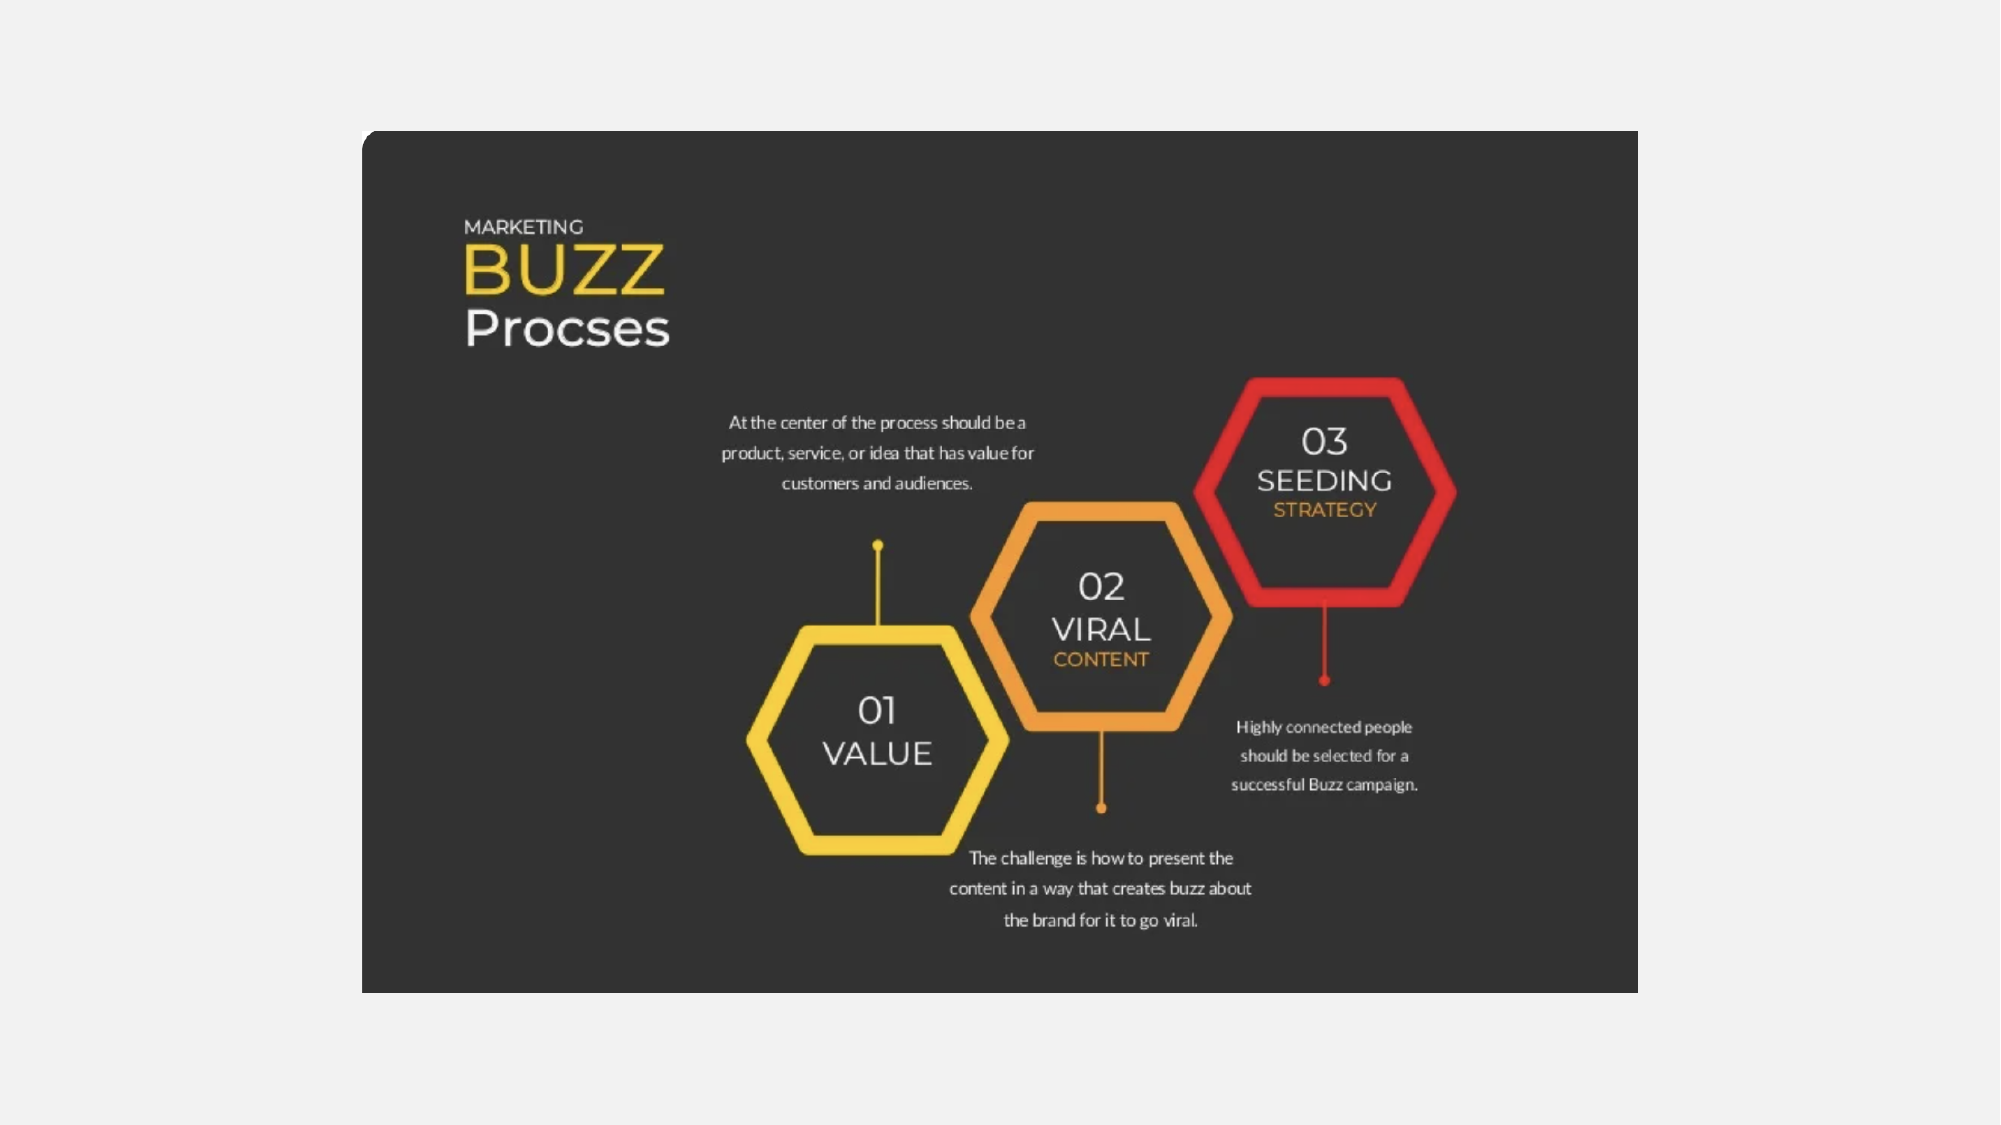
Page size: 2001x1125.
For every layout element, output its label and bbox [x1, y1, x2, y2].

picture [362, 131, 1638, 993]
